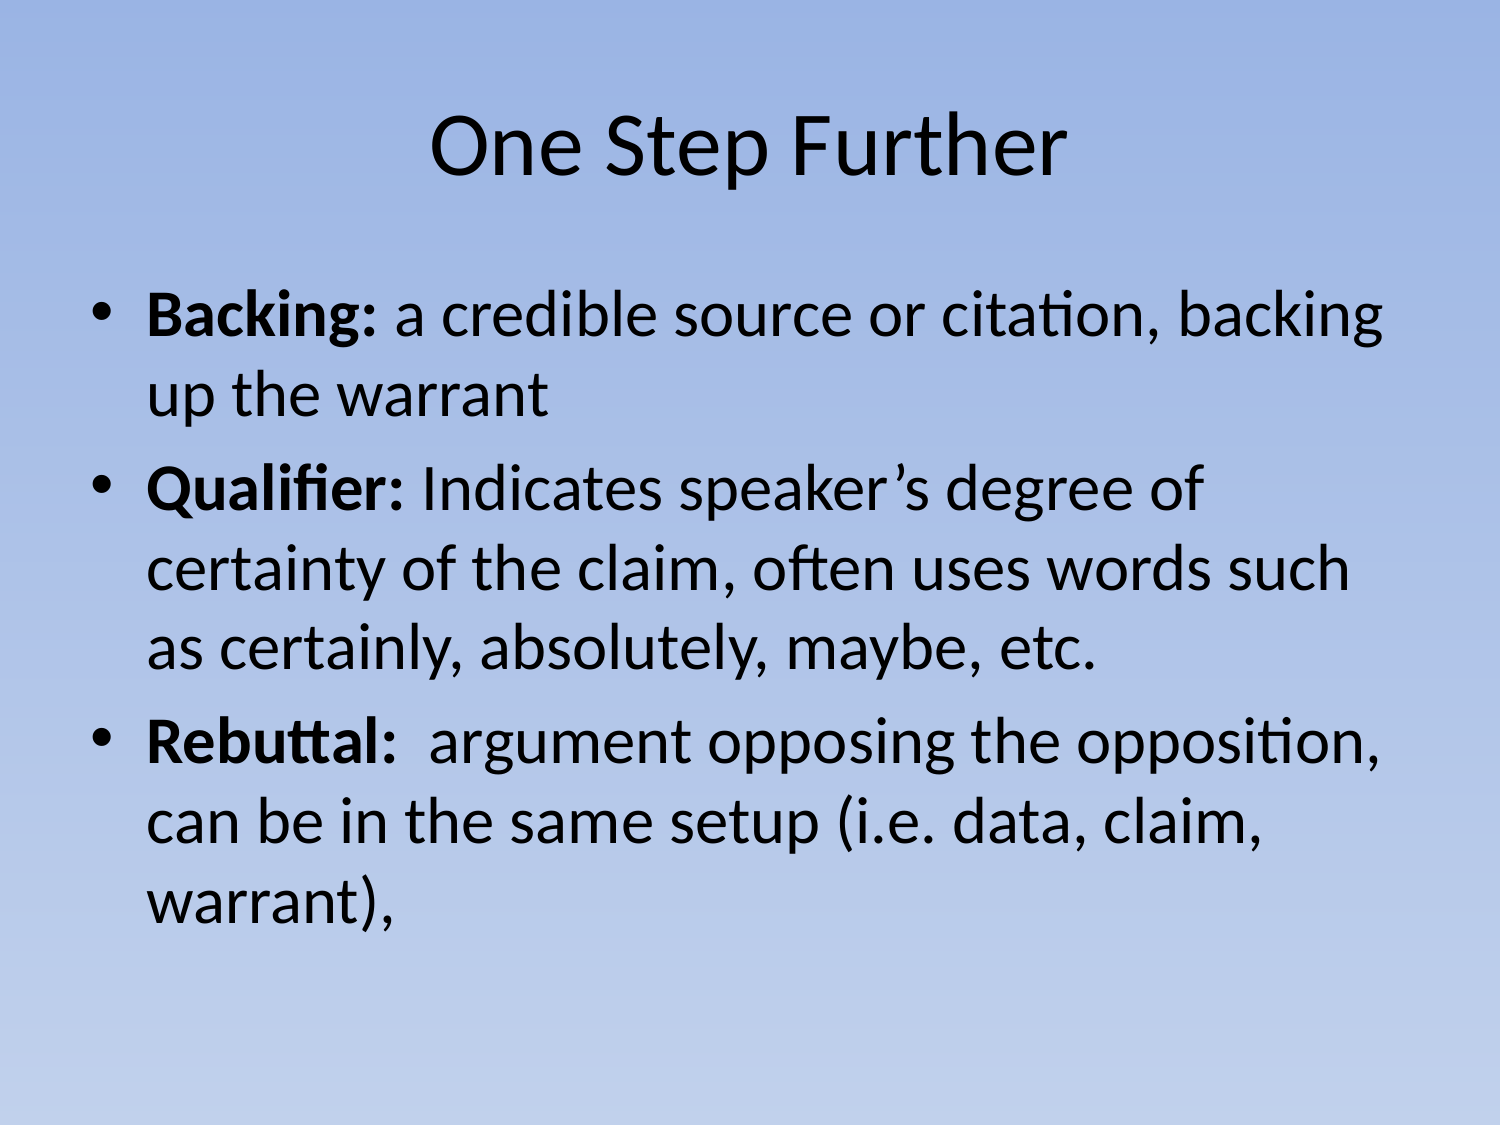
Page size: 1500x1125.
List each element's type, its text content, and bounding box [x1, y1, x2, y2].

list Backing: a credible source or citation, backing up the warrant Qualifier: Indicates speaker’s degree of certainty of the claim, often uses words such as certainly, absolutely, maybe, etc. Rebuttal: argument opposing the opposition, can be in the same setup (i.e. data, claim, warrant), [75, 262, 1425, 1005]
title One Step Further [75, 45, 1425, 233]
